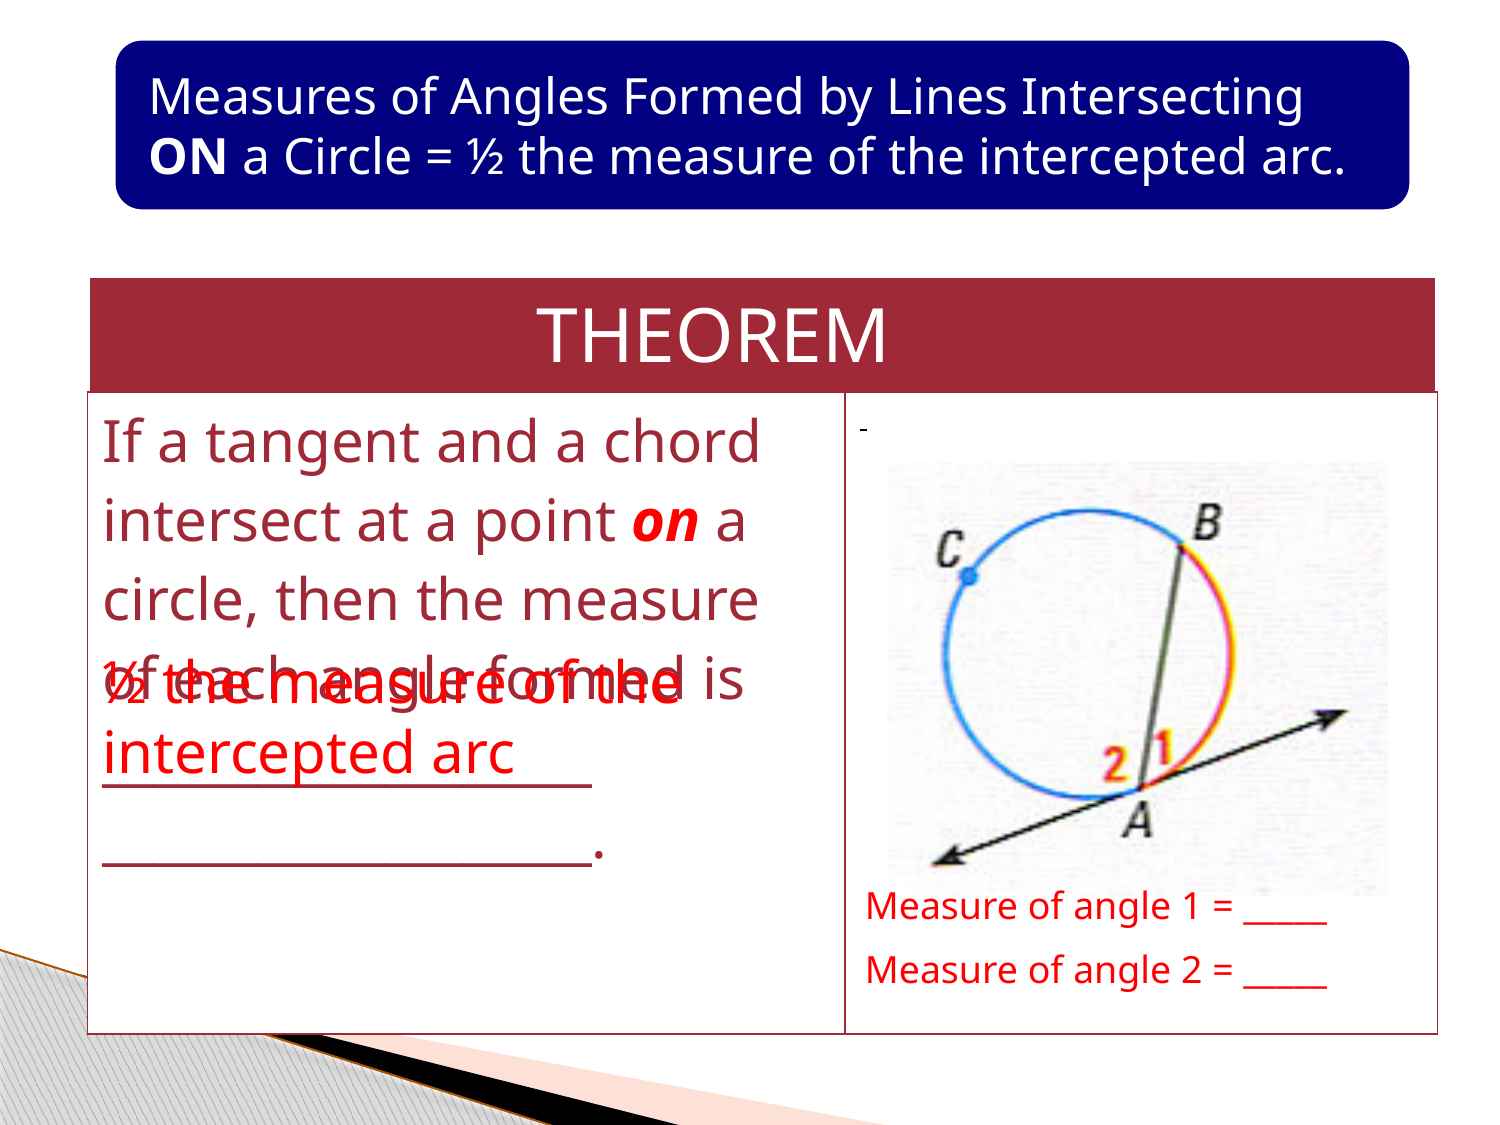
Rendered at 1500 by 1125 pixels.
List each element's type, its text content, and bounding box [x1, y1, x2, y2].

picture [887, 462, 1388, 896]
table_cell If a tangent and a chord intersect at a point on a circle, then the measure of each angle formed is ___________________ ___________________. [88, 393, 844, 637]
table_cell If a tangent and a chord intersect at a point on a circle, then the measure of each angle formed is ___________________ ___________________. [88, 793, 844, 1033]
table_header THEOREM [90, 278, 1435, 391]
text_box Measures of Angles Formed by Lines Intersecting ON a Circle = ½ the measure of the intercepted arc. [112, 37, 1413, 213]
text_box Measure of angle 1 = _____ Measure of angle 2 = _____ [849, 874, 1500, 999]
table_cell [846, 793, 1437, 1033]
text_box ½ the measure of the intercepted arc [87, 637, 881, 793]
text_box [99, 1012, 825, 1098]
table_cell [846, 393, 1437, 874]
